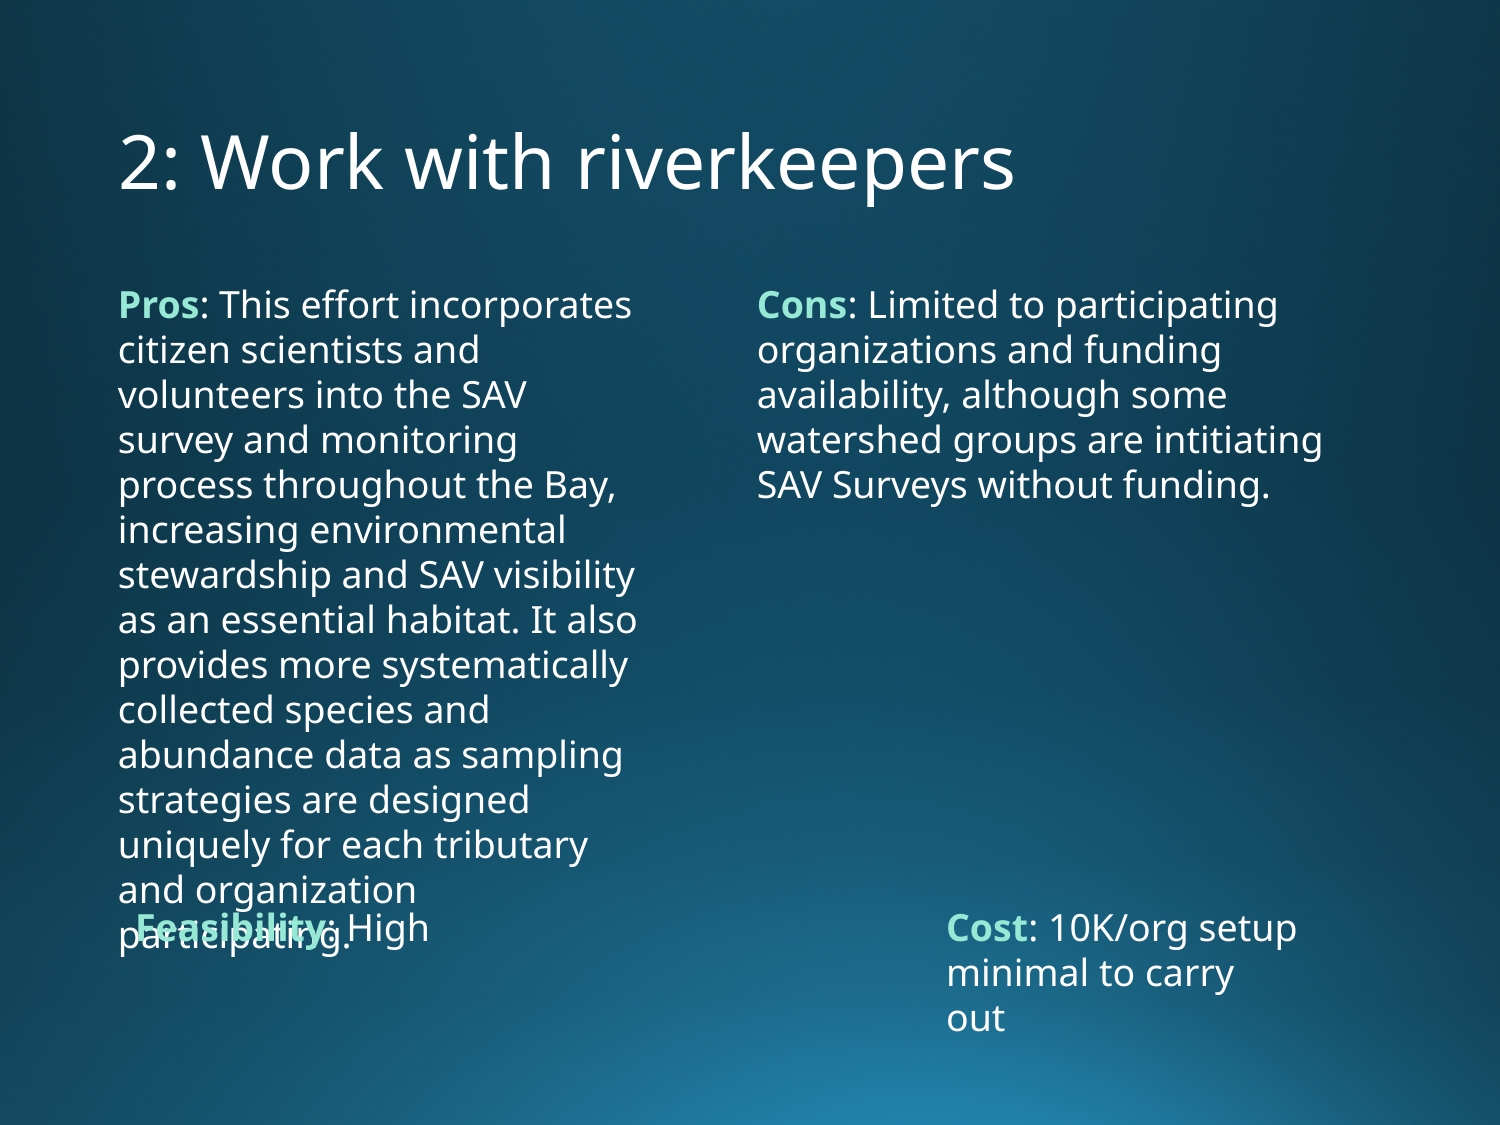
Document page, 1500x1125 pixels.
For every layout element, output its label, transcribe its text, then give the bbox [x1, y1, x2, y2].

text_box Feasibility: High [120, 896, 785, 957]
text_box Cons: Limited to participating organizations and funding availability, although some watershed groups are intitiating SAV Surveys without funding. [742, 273, 1374, 514]
text_box Cost: 10K/org setup minimal to carry out [931, 896, 1318, 1047]
title 2: Work with riverkeepers [103, 56, 1397, 275]
text_box Pros: This effort incorporates citizen scientists and volunteers into the SAV survey and monitoring process throughout the Bay, increasing environmental stewardship and SAV visibility as an essential habitat. It also provides more systematically collected species and abundance data as sampling strategies are designed uniquely for each tributary and organization participating. [103, 273, 663, 964]
picture [0, 0, 1500, 1125]
